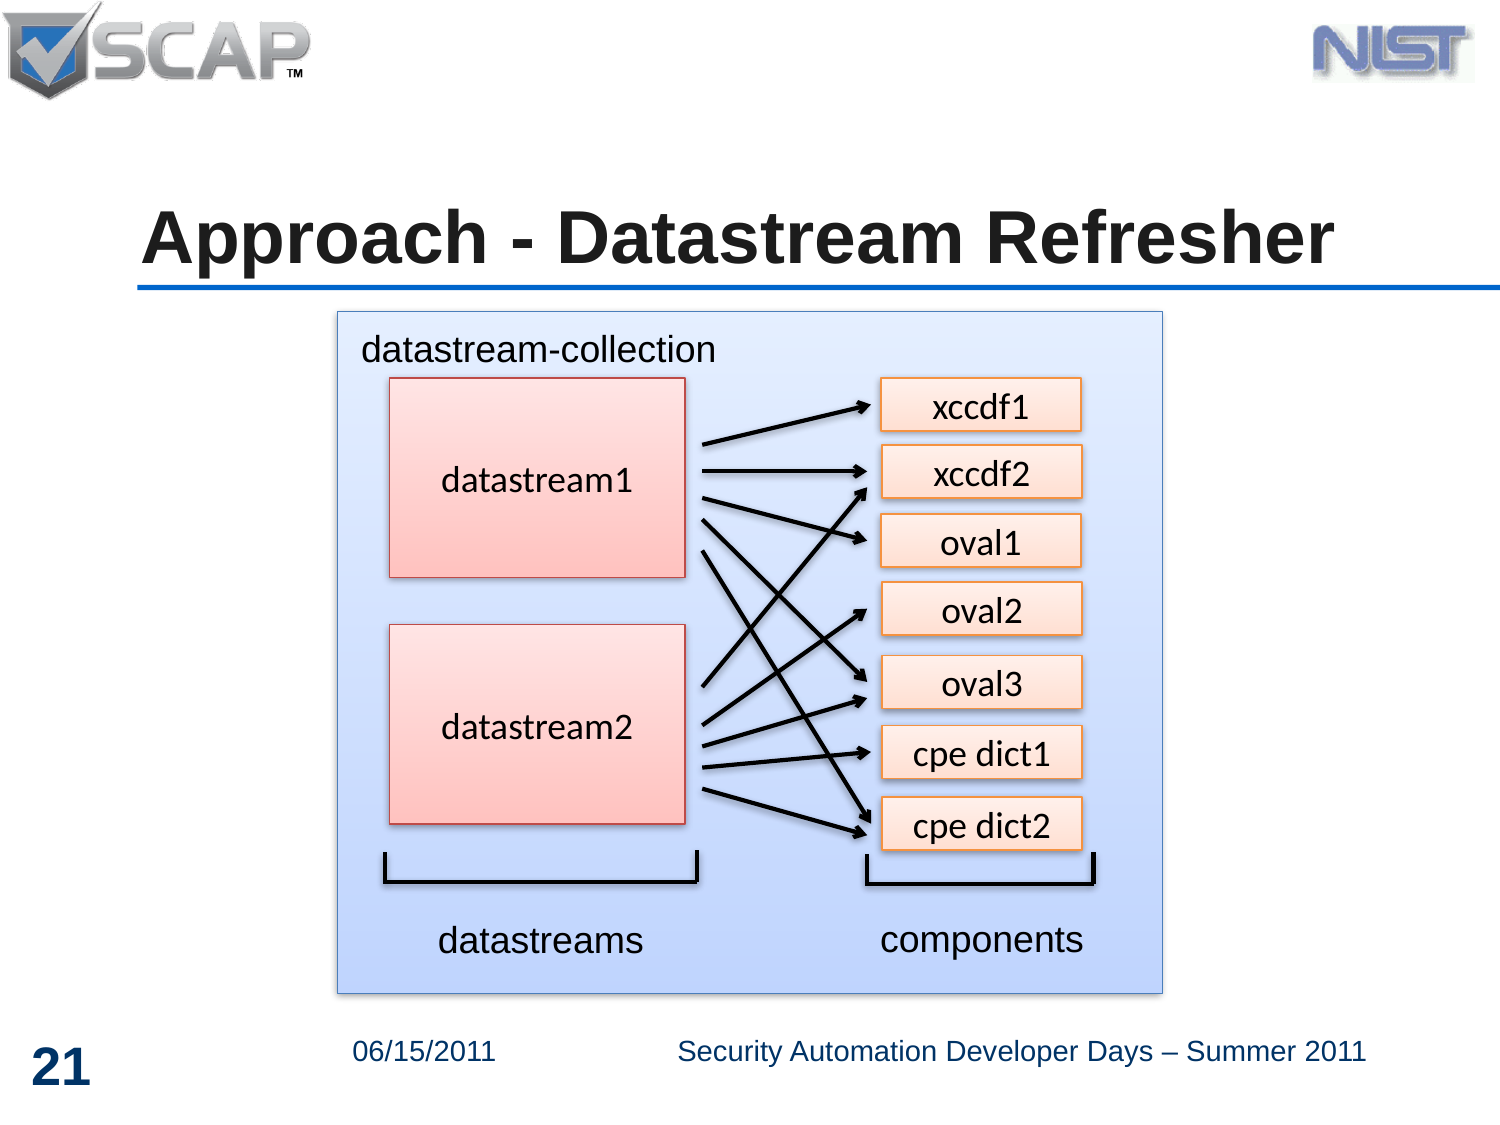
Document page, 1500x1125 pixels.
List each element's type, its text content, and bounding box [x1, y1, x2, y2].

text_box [337, 311, 1163, 994]
slide_number 21 [13, 1023, 111, 1105]
picture [1312, 24, 1475, 83]
title Approach - Datastream Refresher [124, 99, 1426, 288]
picture [0, 0, 313, 103]
footer Security Automation Developer Days – Summer 2011 [662, 1025, 1426, 1103]
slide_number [337, 1025, 662, 1103]
